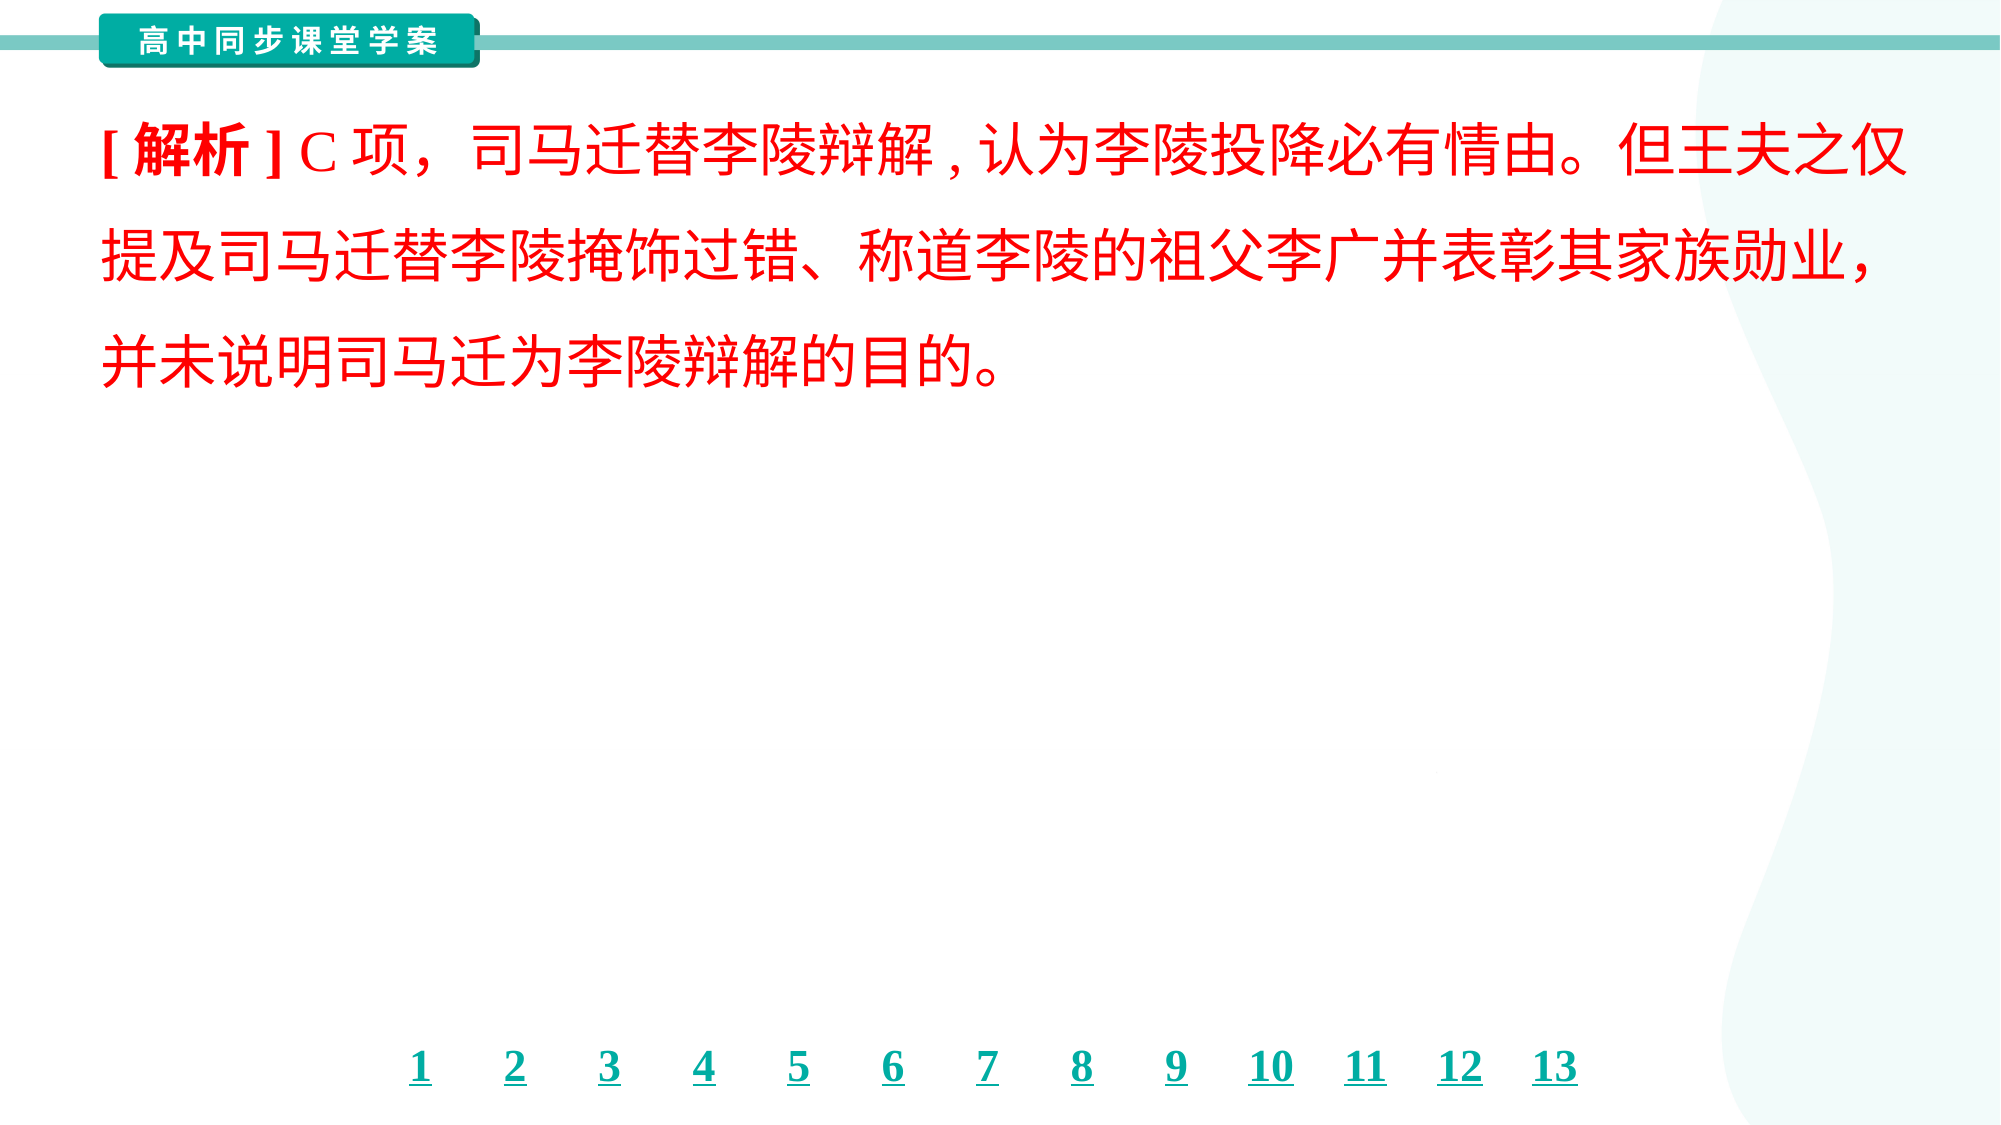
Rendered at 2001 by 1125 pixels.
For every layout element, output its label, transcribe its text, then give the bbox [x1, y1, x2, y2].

picture [0, 0, 2000, 1125]
text_box [解析] C项，司马迁替李陵辩解,认为李陵投降必有情由。但王夫之仅 提及司马迁替李陵掩饰过错、称道李陵的祖父李广并表彰其家族勋业， 并未说明司马迁为李陵辩解的目的。 [100, 76, 1899, 396]
